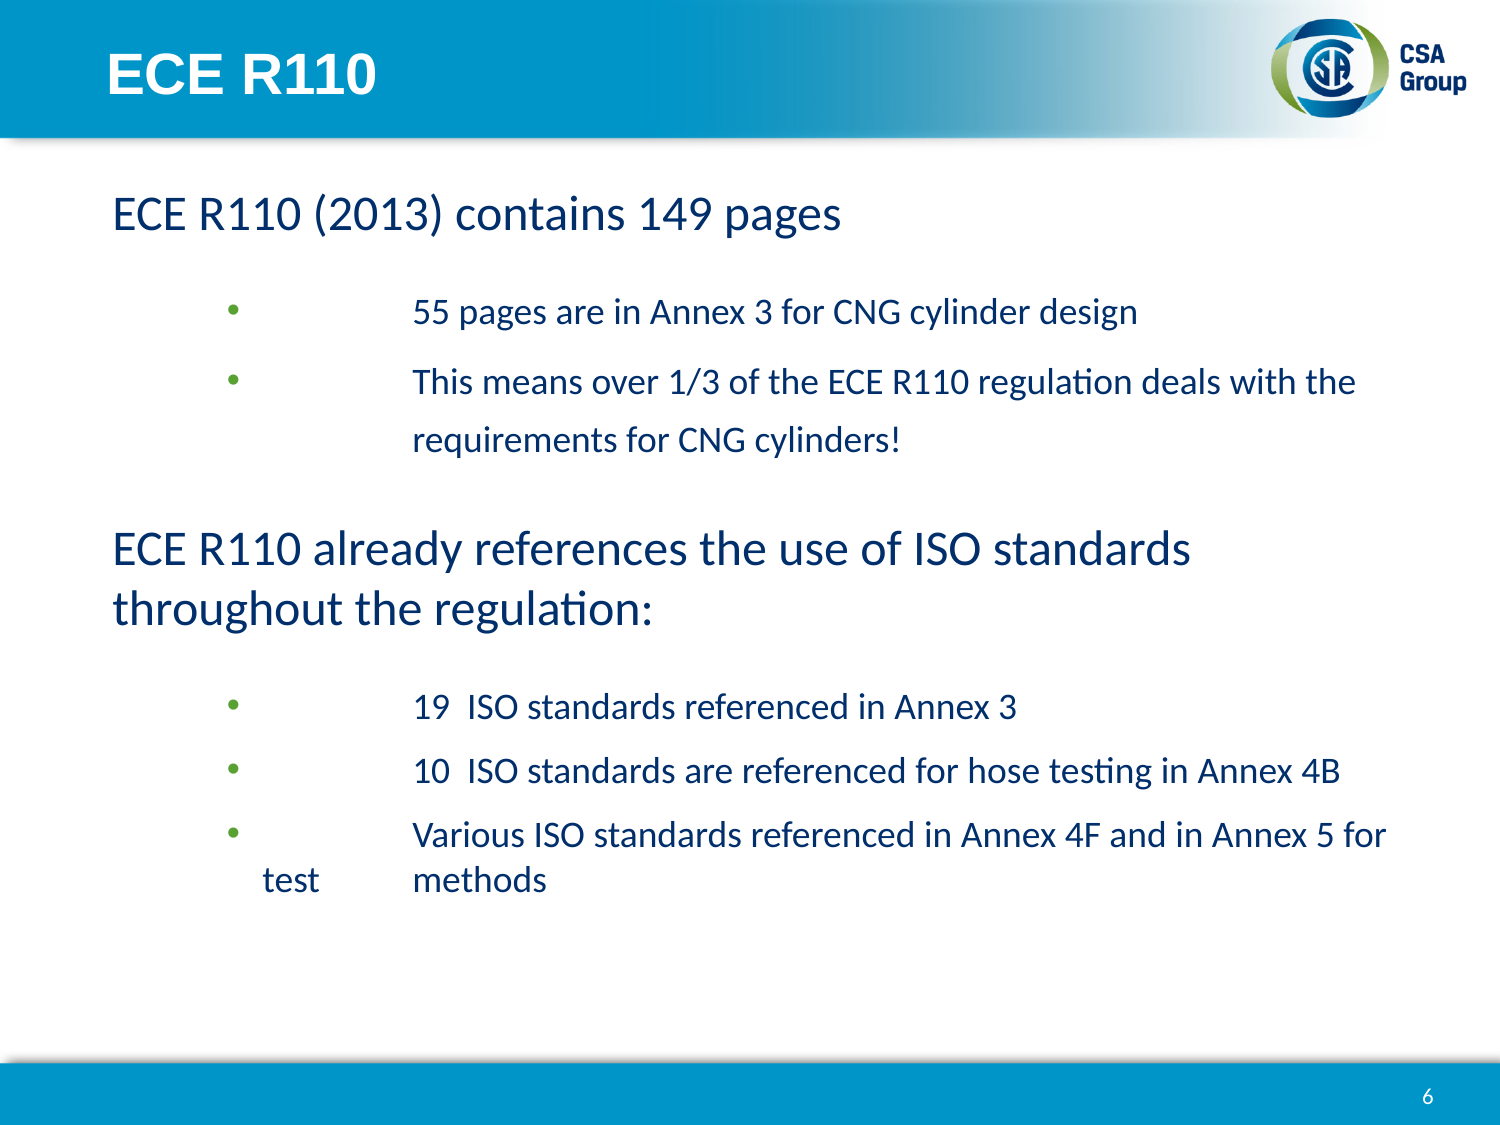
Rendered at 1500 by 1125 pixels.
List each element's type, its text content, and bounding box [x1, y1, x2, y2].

slide_number 6 [1340, 1074, 1449, 1125]
picture [0, 0, 1500, 1063]
title ECE R110 [75, 19, 1199, 124]
text_box ECE R110 (2013) contains 149 pages 55 pages are in Annex 3 for CNG cylinder design This means over 1/3 of the ECE R110 regulation deals with the requirements for CNG cylinders! ECE R110 already references the use of ISO standards throughout the regulation: 19 ISO standards referenced in Annex 3 10 ISO standards are referenced for hose testing in Annex 4B Various ISO standards referenced in Annex 4F and in Annex 5 for test methods [41, 172, 1447, 1049]
